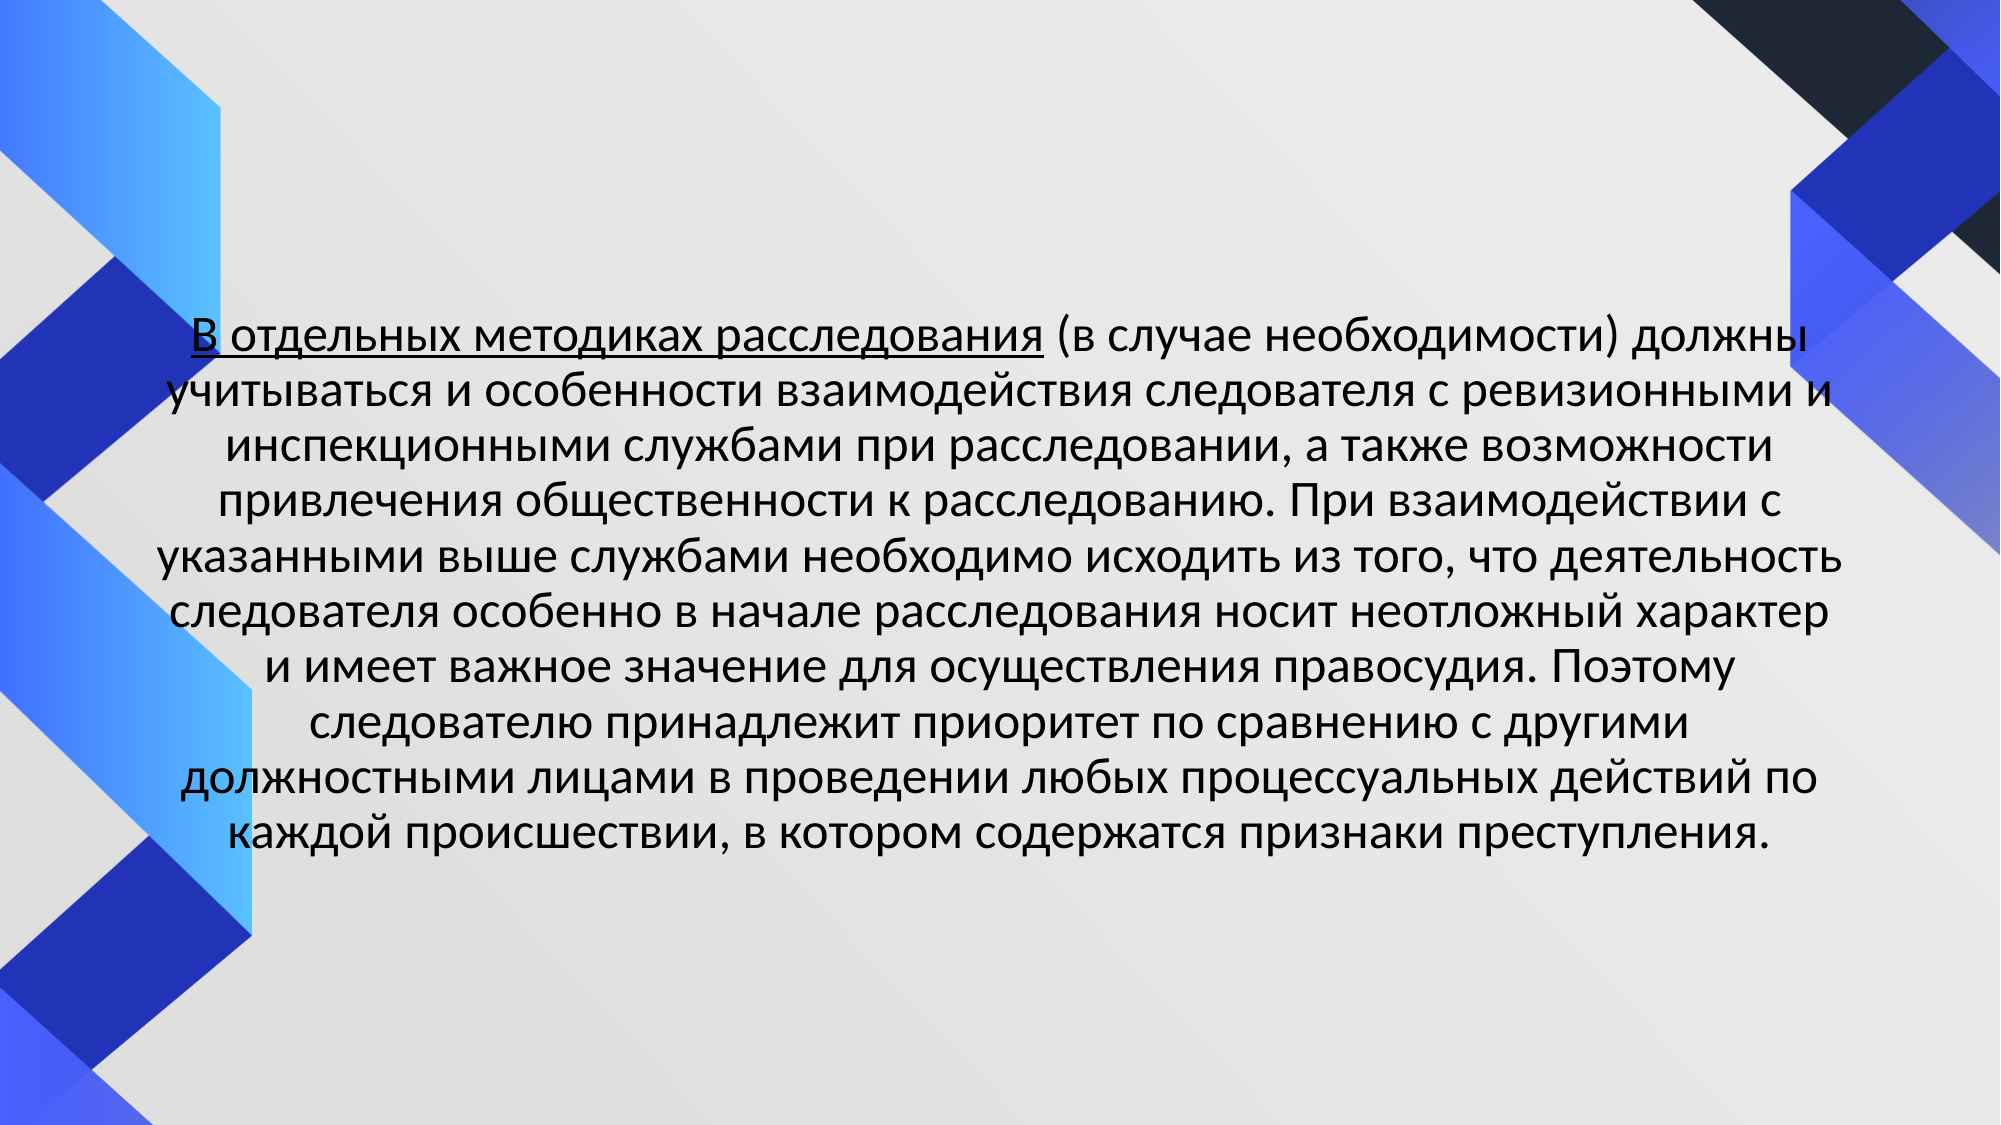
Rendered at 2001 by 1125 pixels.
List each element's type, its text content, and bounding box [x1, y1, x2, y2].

picture [0, 0, 2000, 1125]
list В отдельных методиках расследования (в случае необходимости) должны учитываться и особенности взаимодействия следователя с ревизионными и инспекционными службами при расследовании, а также возможности привлечения общественности к расследованию. При взаимодействии с указанными выше службами необходимо исходить из того, что деятельность следователя особенно в начале расследования носит неотложный характер и имеет важное значение для осуществления правосудия. Поэтому следователю принадлежит приоритет по сравнению с другими должностными лицами в проведении любых процессуальных действий по каждой происшествии, в котором содержатся признаки преступления. [137, 299, 1863, 1014]
